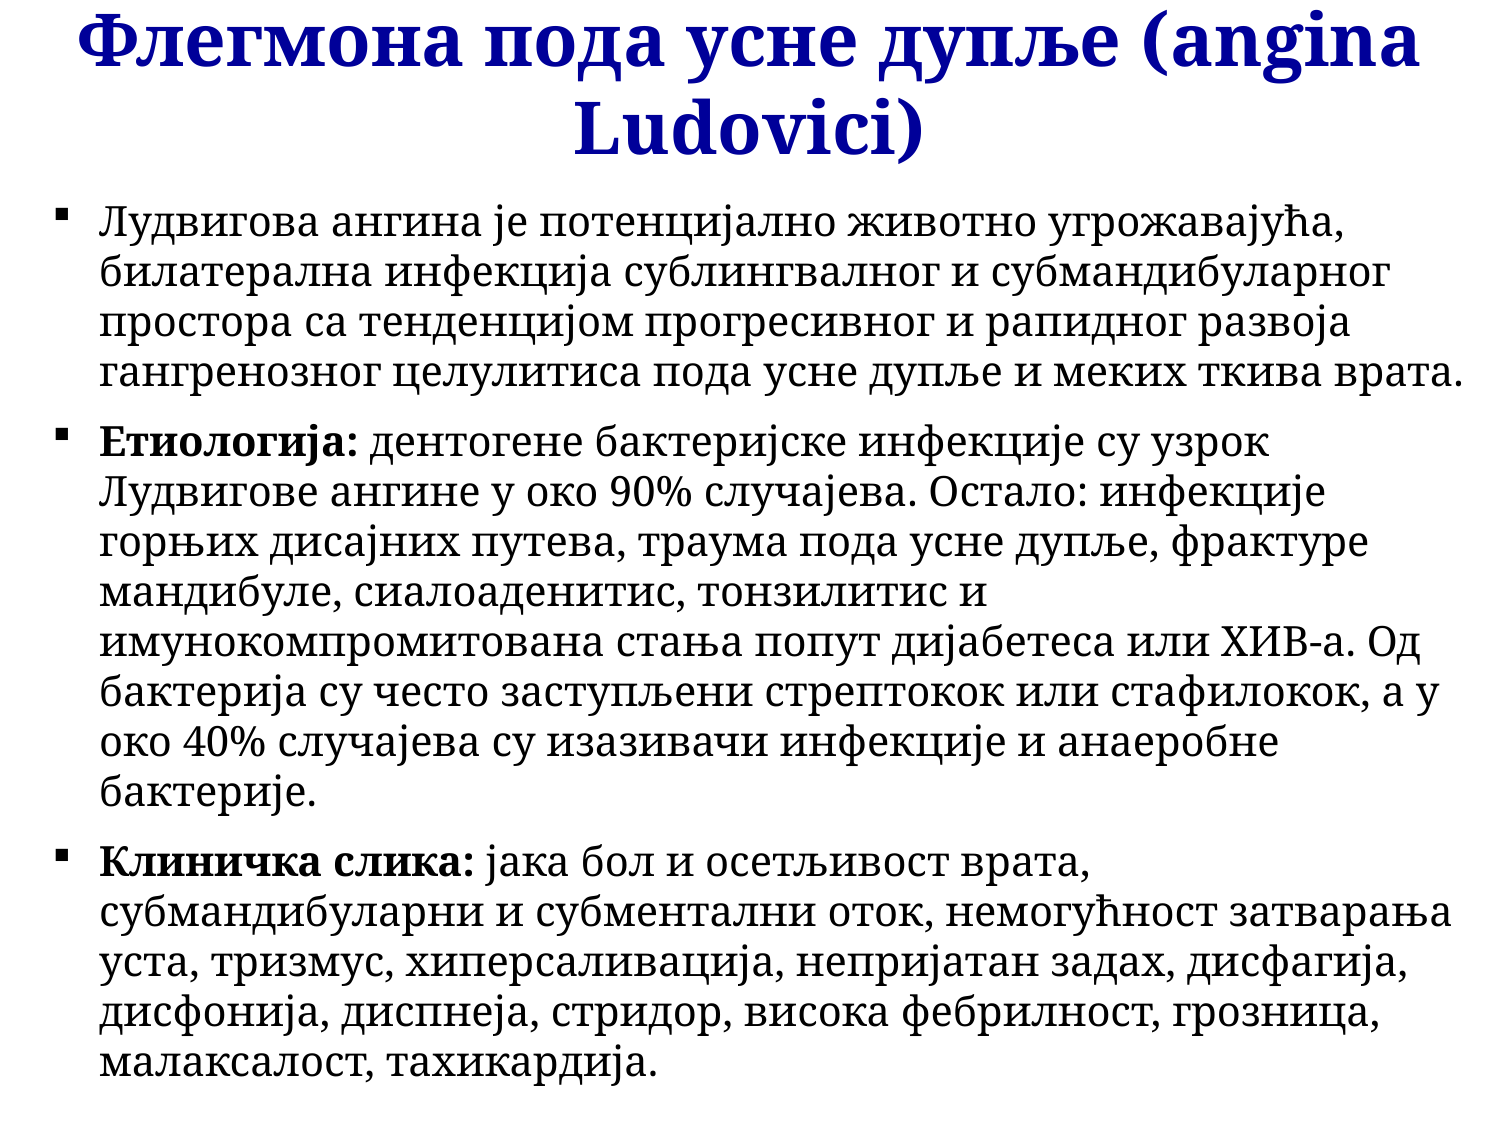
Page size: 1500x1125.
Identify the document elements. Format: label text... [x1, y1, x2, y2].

text_box Лудвигова ангина је потенцијално животно угрожавајућа, билатерална инфекција сублингвалног и субмандибуларног простора са тенденцијом прогресивног и рапидног развоја гангренозног целулитиса пода усне дупље и меких ткива врата. Етиологија: дентогене бактеријске инфекције су узрок Лудвигове ангине у око 90% случајева. Остало: инфекције горњих дисајних путева, траума пода усне дупље, фрактуре мандибуле, сиалоаденитис, тонзилитис и имунокомпромитована стања попут дијабетеса или ХИВ-а. Од бактерија су често заступљени стрептокок или стафилокок, а у око 40% случајева су изазивачи инфекције и анаеробне бактерије. Клиничка слика: јака бол и осетљивост врата, субмандибуларни и субментални оток, немогућност затварања уста, тризмус, хиперсаливација, непријатан задах, дисфагија, дисфонија, диспнеја, стридор, висока фебрилност, грозница, малаксалост, тахикардија. [37, 187, 1488, 1125]
text_box Флегмона пода усне дупље (angina Ludovici) [0, 12, 1500, 151]
